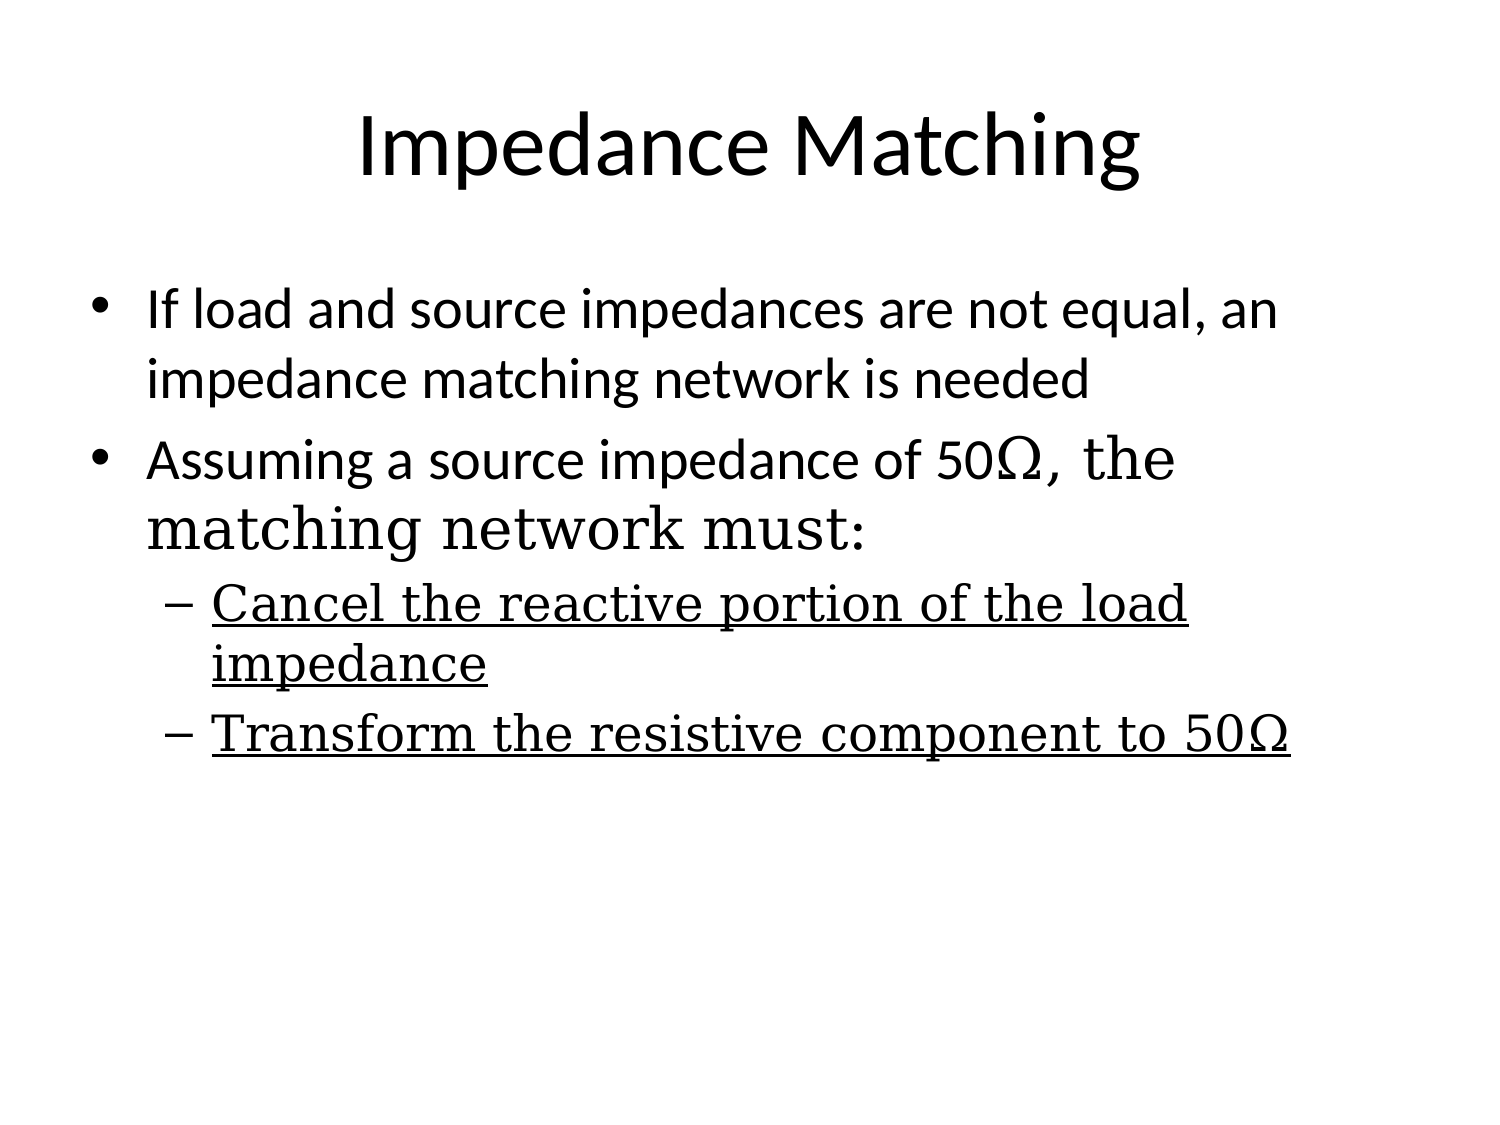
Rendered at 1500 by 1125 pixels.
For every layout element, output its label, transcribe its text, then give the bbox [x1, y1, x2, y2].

title Impedance Matching [75, 45, 1425, 233]
list If load and source impedances are not equal, an impedance matching network is needed Assuming a source impedance of 50Ω, the matching network must: Cancel the reactive portion of the load impedance Transform the resistive component to 50Ω [75, 262, 1425, 1005]
